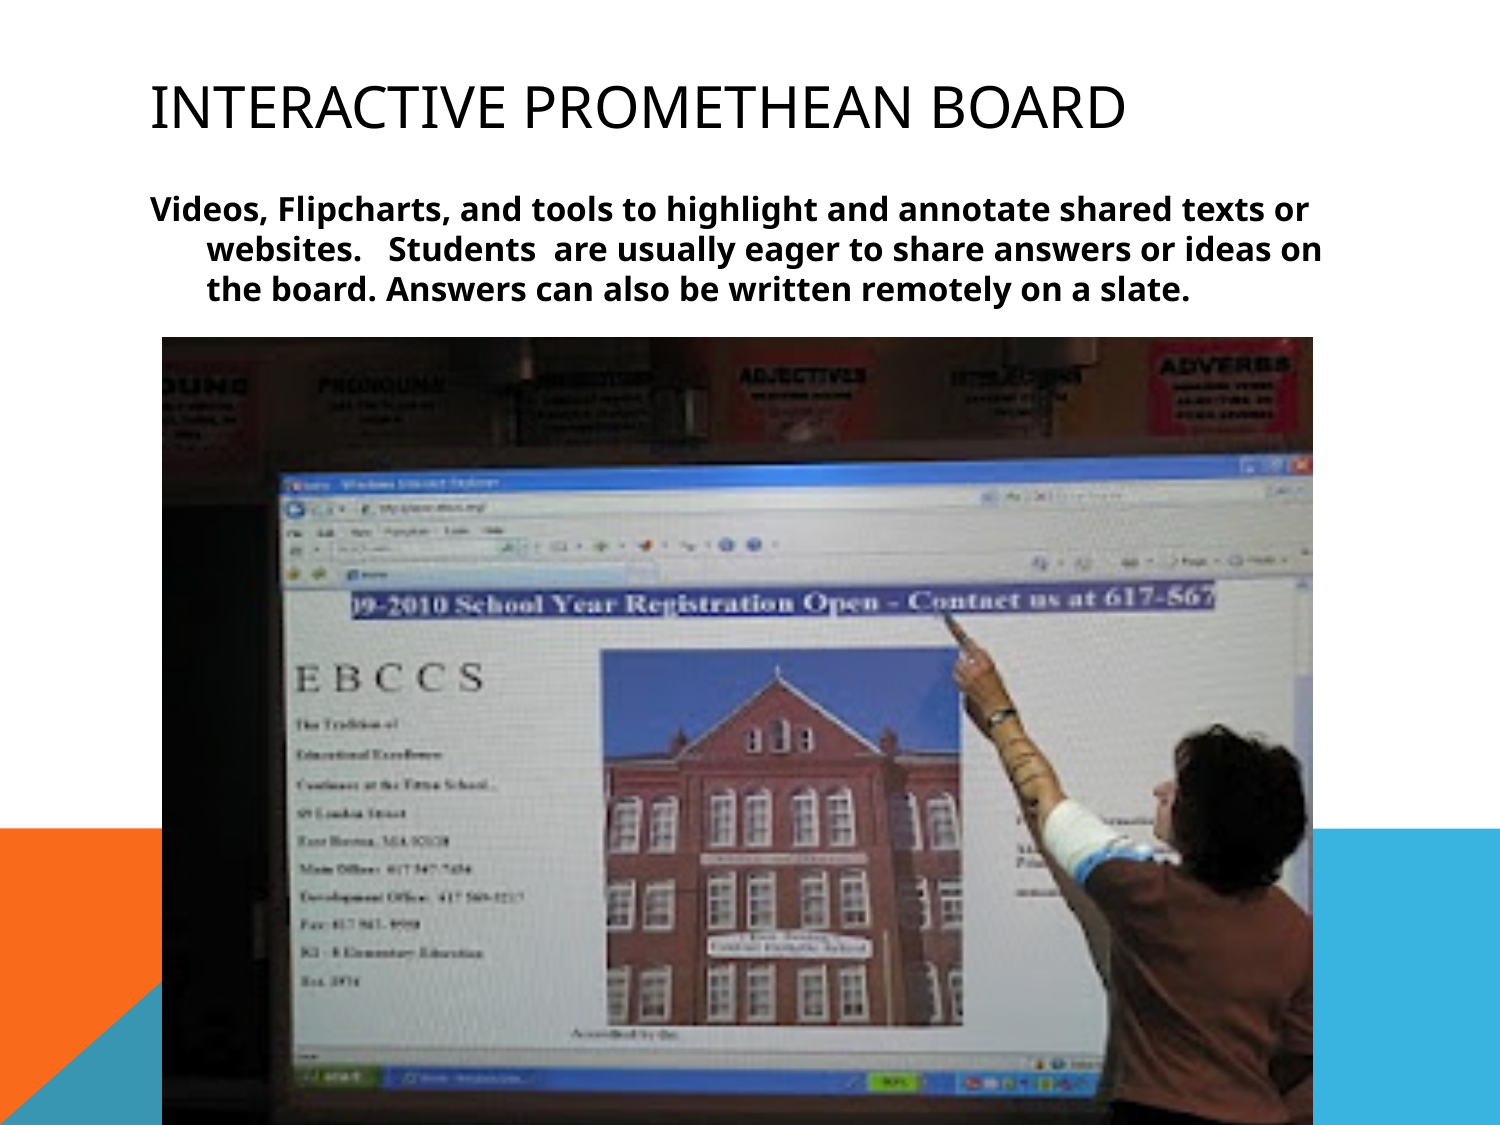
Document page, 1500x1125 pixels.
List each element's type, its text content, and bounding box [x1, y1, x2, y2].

picture [162, 337, 1314, 1125]
list Videos, Flipcharts, and tools to highlight and annotate shared texts or websites. Students are usually eager to share answers or ideas on the board. Answers can also be written remotely on a slate. [135, 180, 1369, 988]
title Interactive promethean Board [135, 60, 1369, 150]
